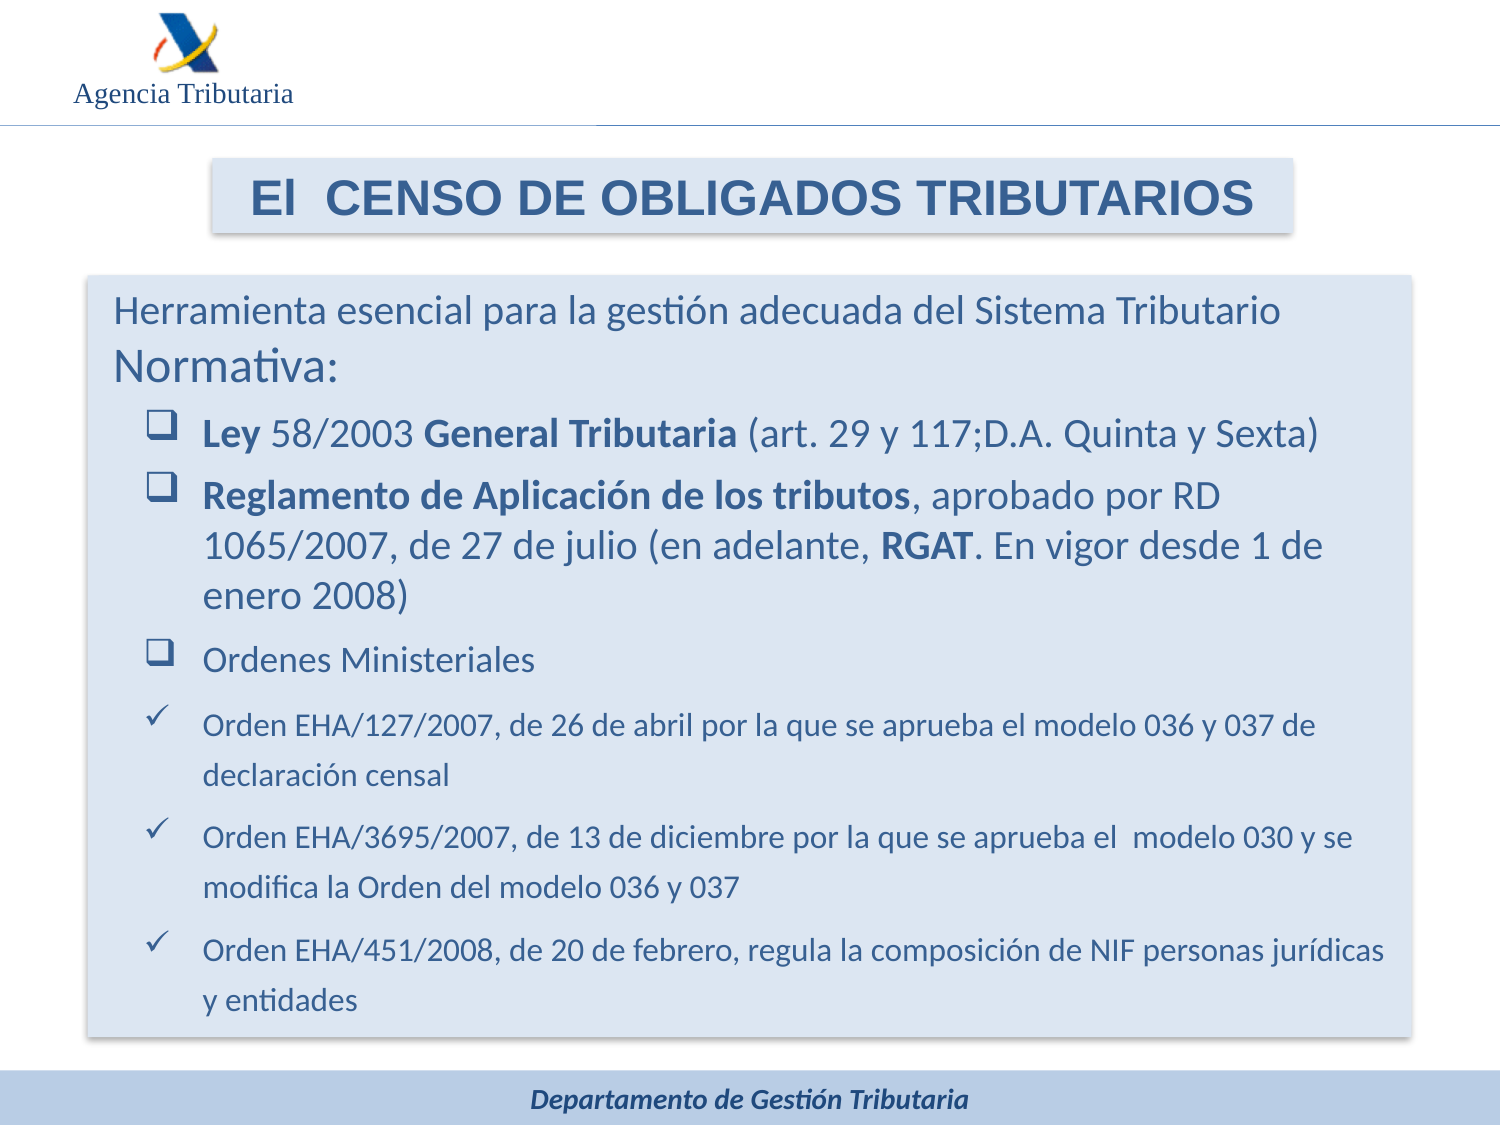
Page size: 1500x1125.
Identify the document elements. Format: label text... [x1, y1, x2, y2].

text_box [87, 275, 1412, 1038]
text_box El CENSO DE OBLIGADOS TRIBUTARIOS [212, 158, 1294, 233]
text_box Herramienta esencial para la gestión adecuada del Sistema Tributario Normativa: Ley 58/2003 General Tributaria (art. 29 y 117;D.A. Quinta y Sexta) Reglamento de Aplicación de los tributos, aprobado por RD 1065/2007, de 27 de julio (en adelante, RGAT. En vigor desde 1 de enero 2008) Ordenes Ministeriales Orden EHA/127/2007, de 26 de abril por la que se aprueba el modelo 036 y 037 de declaración censal Orden EHA/3695/2007, de 13 de diciembre por la que se aprueba el modelo 030 y se modifica la Orden del modelo 036 y 037 Orden EHA/451/2008, de 20 de febrero, regula la composición de NIF personas jurídicas y entidades [98, 275, 1412, 1026]
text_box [0, 0, 1500, 126]
